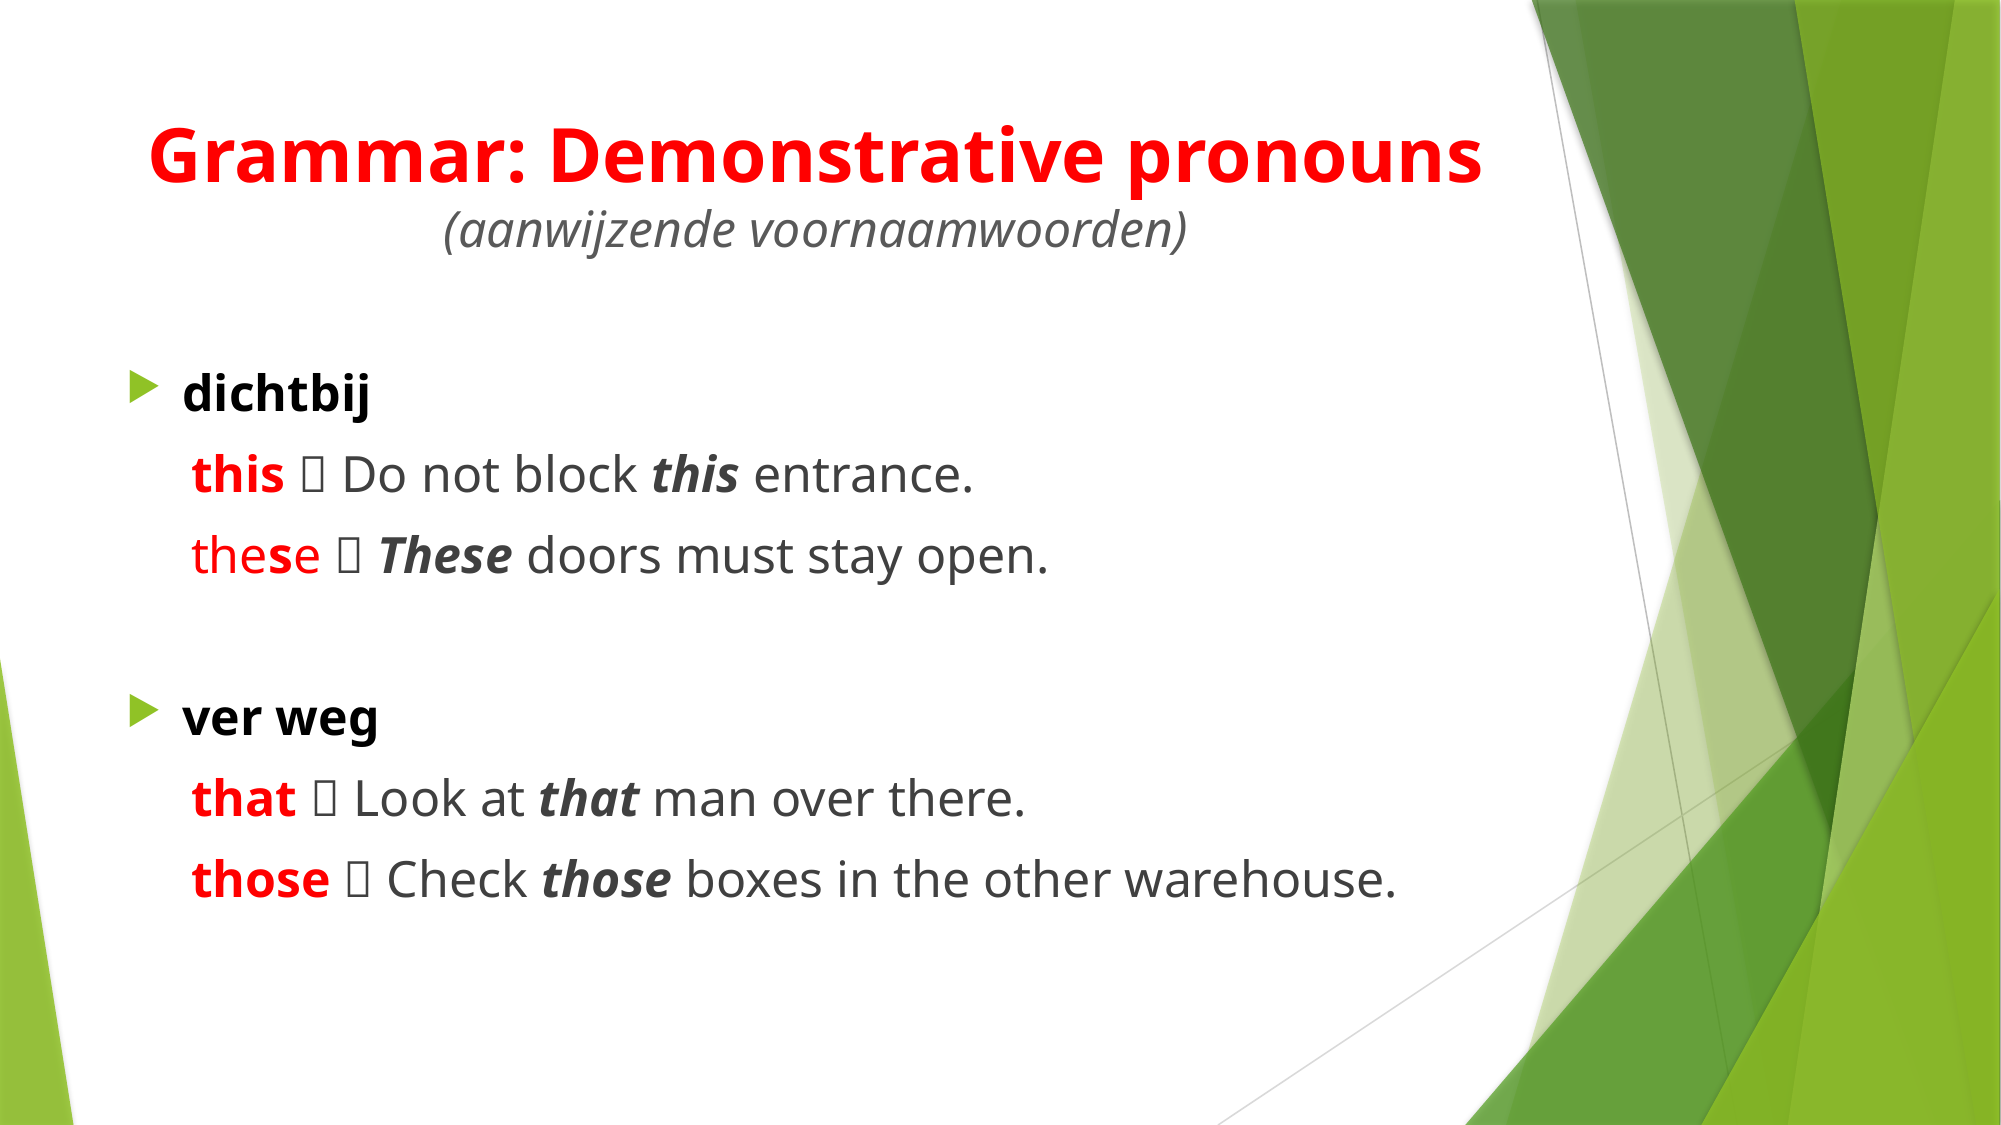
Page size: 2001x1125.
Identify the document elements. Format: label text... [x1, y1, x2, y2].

list dichtbij this  Do not block this entrance. these  These doors must stay open. ver weg that  Look at that man over there. those  Check those boxes in the other warehouse. [111, 354, 1522, 992]
title Grammar: Demonstrative pronouns (aanwijzende voornaamwoorden) [111, 99, 1522, 317]
